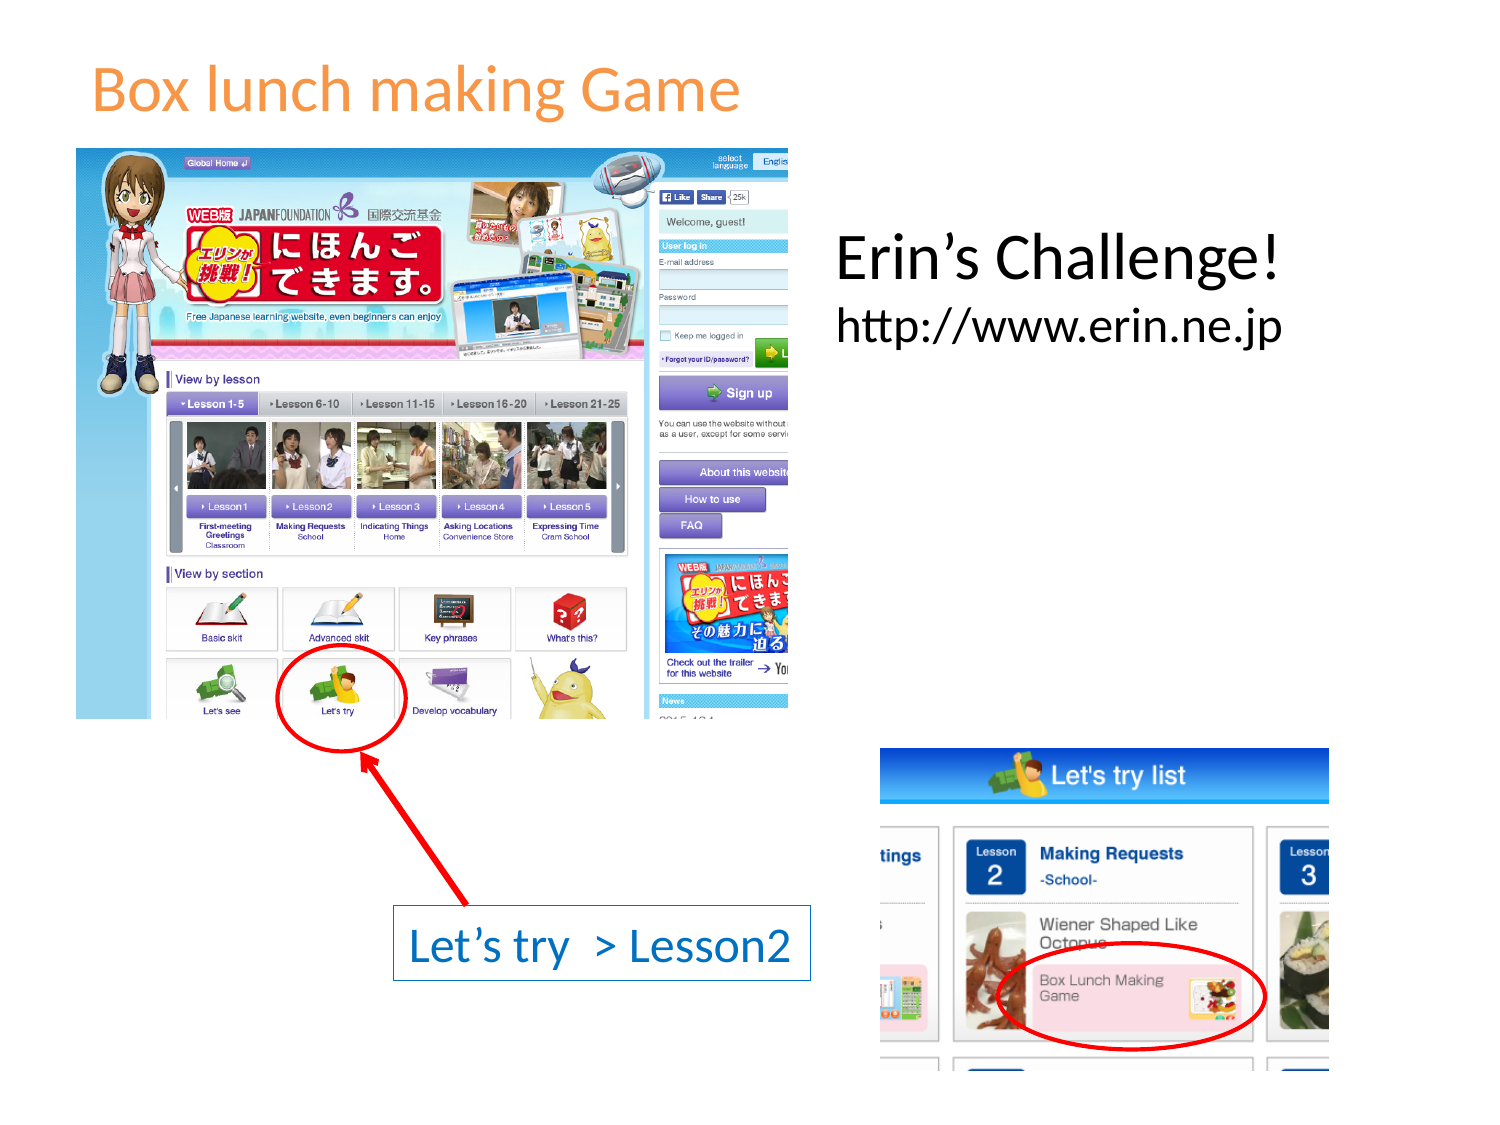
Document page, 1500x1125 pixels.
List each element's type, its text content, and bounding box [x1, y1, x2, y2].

picture [76, 148, 789, 719]
picture [880, 748, 1329, 800]
text_box Box lunch making Game [76, 37, 819, 133]
text_box [285, 727, 399, 754]
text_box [359, 751, 467, 906]
text_box Erin’s Challenge! http://www.erin.ne.jp [820, 205, 1299, 361]
text_box Let’s try > Lesson2 [393, 905, 811, 981]
picture [880, 804, 1329, 1071]
